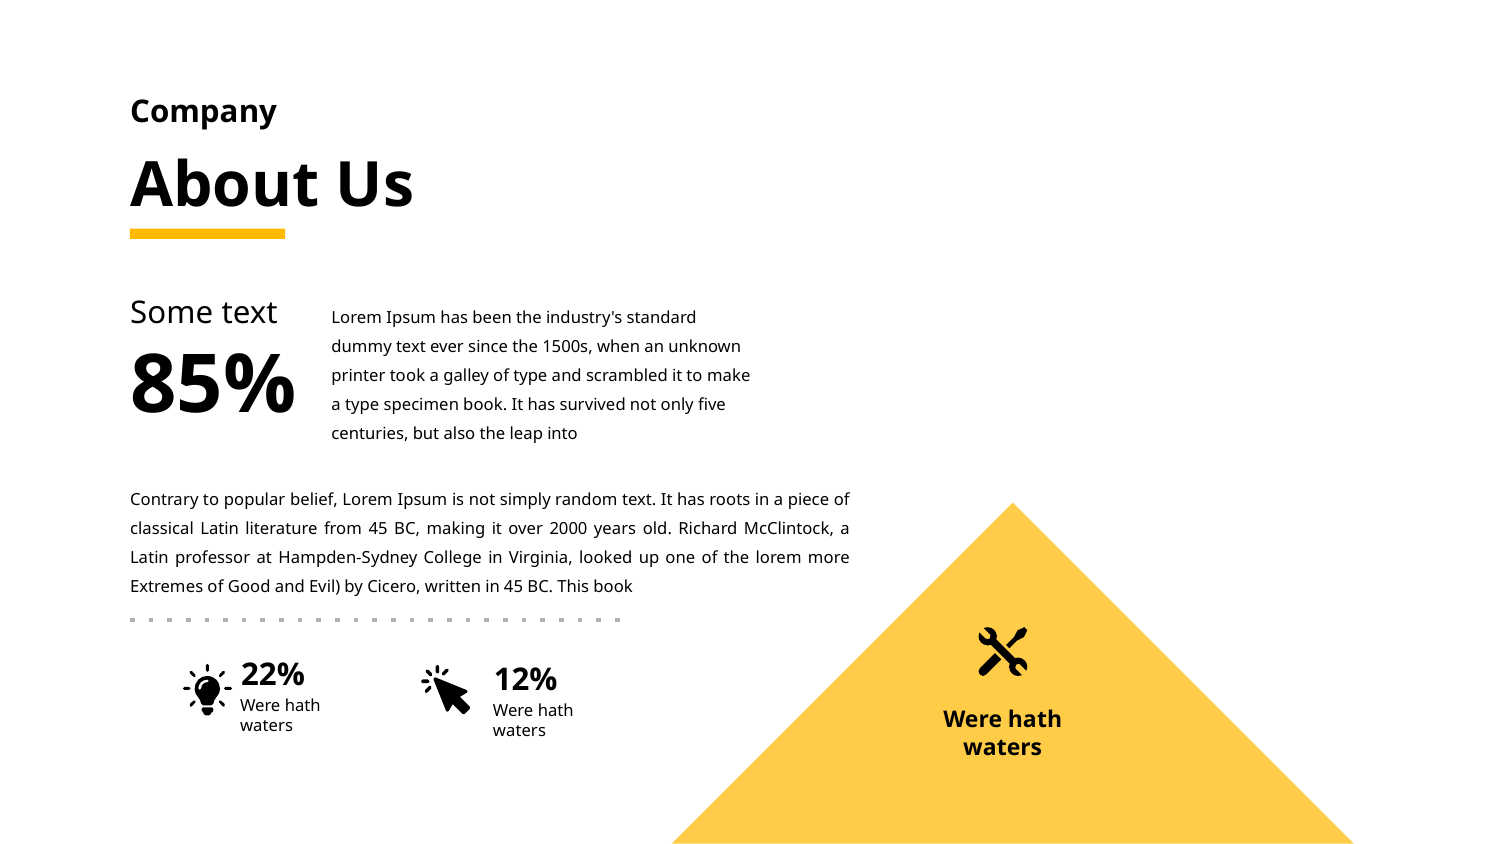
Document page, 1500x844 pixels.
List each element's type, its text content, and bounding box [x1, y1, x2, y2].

text_box [433, 677, 471, 715]
text_box [425, 669, 432, 677]
text_box [421, 679, 430, 684]
text_box Were hath waters [481, 694, 609, 744]
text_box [118, 286, 332, 436]
text_box [435, 664, 440, 674]
text_box Contrary to popular belief, Lorem Ipsum is not simply random text. It has roots in a piece of classical Latin literature from 45 BC, making it over 2000 years old. Richard McClintock, a Latin professor at Hampden-Sydney College in Virginia, looked up one of the lorem more Extremes of Good and Evil) by Cicero, written in 45 BC. This book [118, 474, 666, 587]
text_box 12% [482, 653, 588, 694]
text_box [425, 685, 432, 693]
text_box [189, 700, 196, 707]
text_box Company About Us [118, 78, 451, 223]
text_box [228, 648, 357, 740]
text_box [194, 675, 220, 706]
picture [671, 0, 1500, 844]
text_box Lorem Ipsum has been the industry's standard dummy text ever since the 1500s, when an unknown printer took a galley of type and scrambled it to make a type specimen book. It has survived not only five centuries, but also the leap into [336, 292, 666, 430]
text_box [201, 707, 214, 716]
text_box [189, 671, 196, 678]
text_box [441, 668, 449, 676]
text_box [129, 228, 286, 239]
